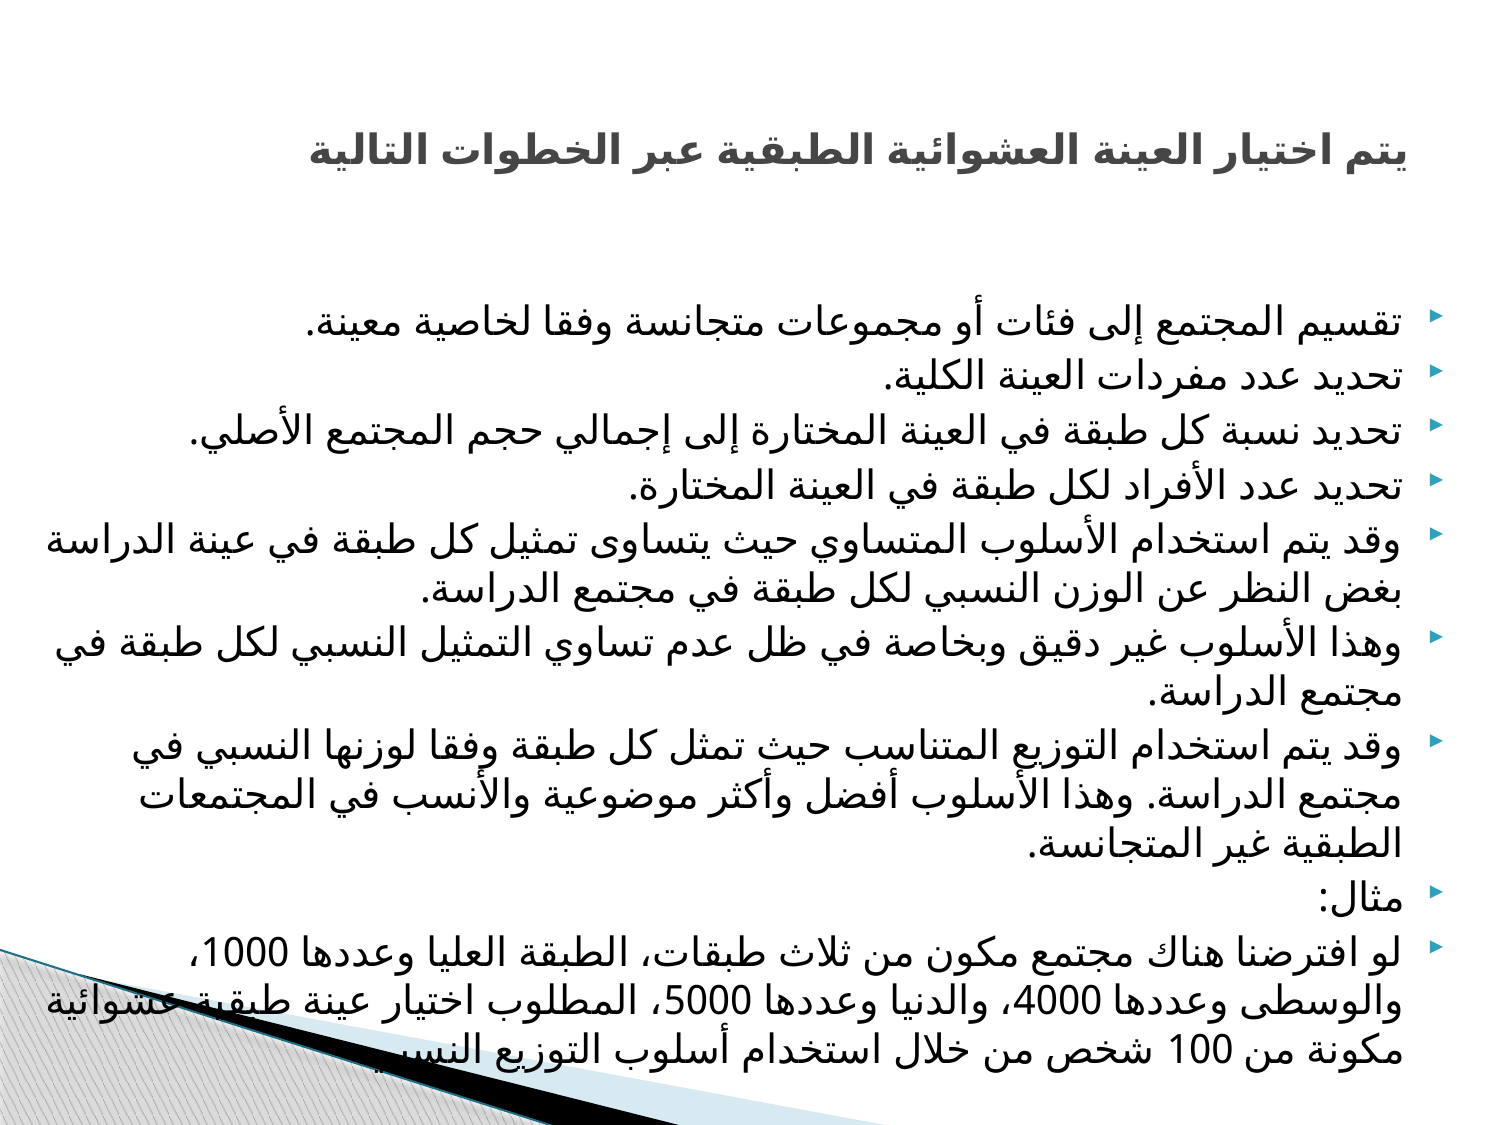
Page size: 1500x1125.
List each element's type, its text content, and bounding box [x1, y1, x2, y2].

title يتم اختيار العينة العشوائية الطبقية عبر الخطوات التالية [75, 115, 1425, 232]
list تقسيم المجتمع إلى فئات أو مجموعات متجانسة وفقا لخاصية معينة. تحديد عدد مفردات العينة الكلية. تحديد نسبة كل طبقة في العينة المختارة إلى إجمالي حجم المجتمع الأصلي. تحديد عدد الأفراد لكل طبقة في العينة المختارة. وقد يتم استخدام الأسلوب المتساوي حيث يتساوى تمثيل كل طبقة في عينة الدراسة بغض النظر عن الوزن النسبي لكل طبقة في مجتمع الدراسة. وهذا الأسلوب غير دقيق وبخاصة في ظل عدم تساوي التمثيل النسبي لكل طبقة في مجتمع الدراسة. وقد يتم استخدام التوزيع المتناسب حيث تمثل كل طبقة وفقا لوزنها النسبي في مجتمع الدراسة. وهذا الأسلوب أفضل وأكثر موضوعية والأنسب في المجتمعات الطبقية غير المتجانسة. مثال: لو افترضنا هناك مجتمع مكون من ثلاث طبقات، الطبقة العليا وعددها 1000، والوسطى وعددها 4000، والدنيا وعددها 5000، المطلوب اختيار عينة طبقية عشوائية مكونة من 100 شخص من خلال استخدام أسلوب التوزيع النسبي. [29, 287, 1471, 1083]
